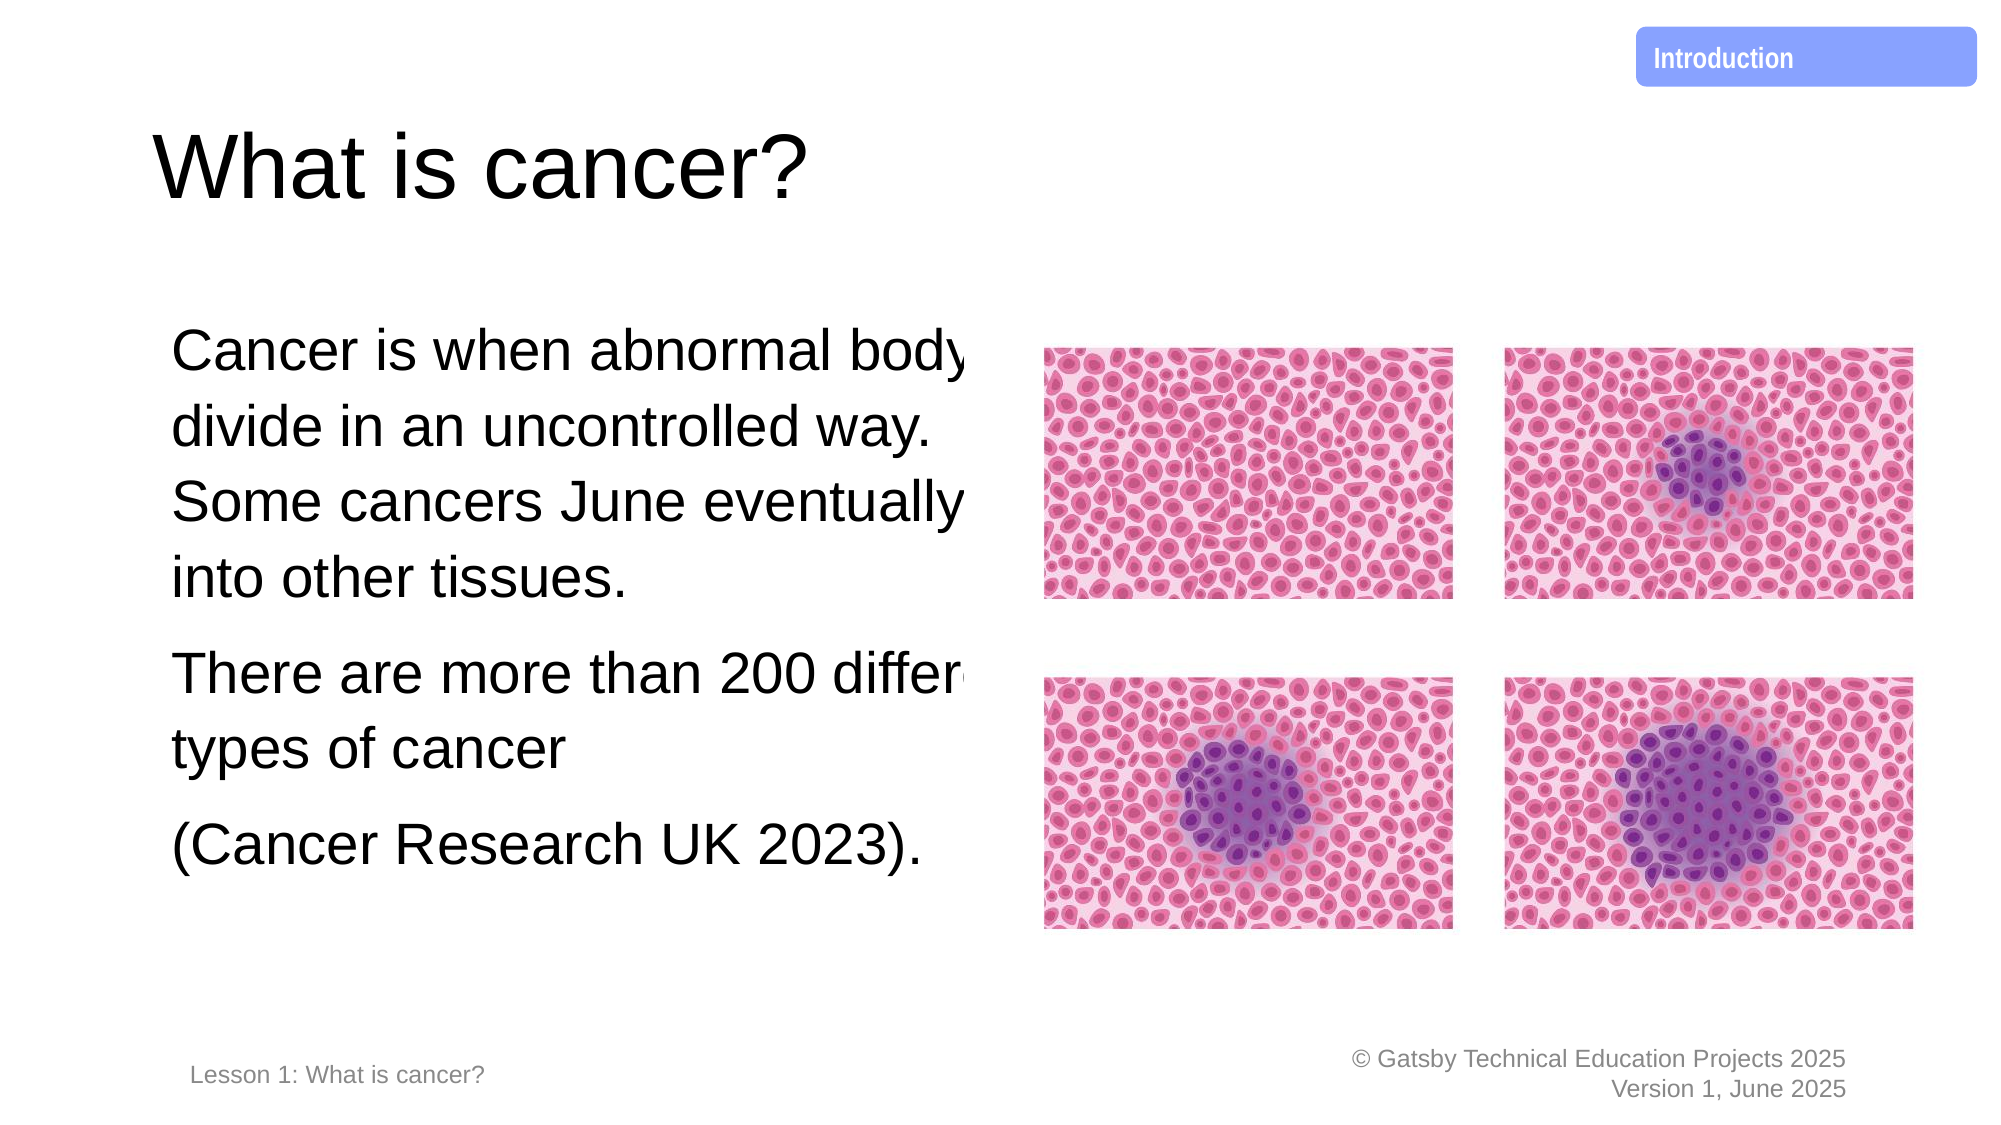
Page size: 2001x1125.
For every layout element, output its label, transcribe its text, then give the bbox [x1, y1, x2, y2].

list Lesson 1: What is cancer? [137, 1042, 829, 1103]
title What is cancer? [137, 59, 1863, 278]
list Cancer is when abnormal body cells divide in an uncontrolled way. Some cancers June eventually spread into other tissues. There are more than 200 different types of cancer (Cancer Research UK 2023). [137, 299, 959, 1014]
text_box Introduction [1636, 26, 1978, 87]
picture [964, 262, 2000, 1014]
